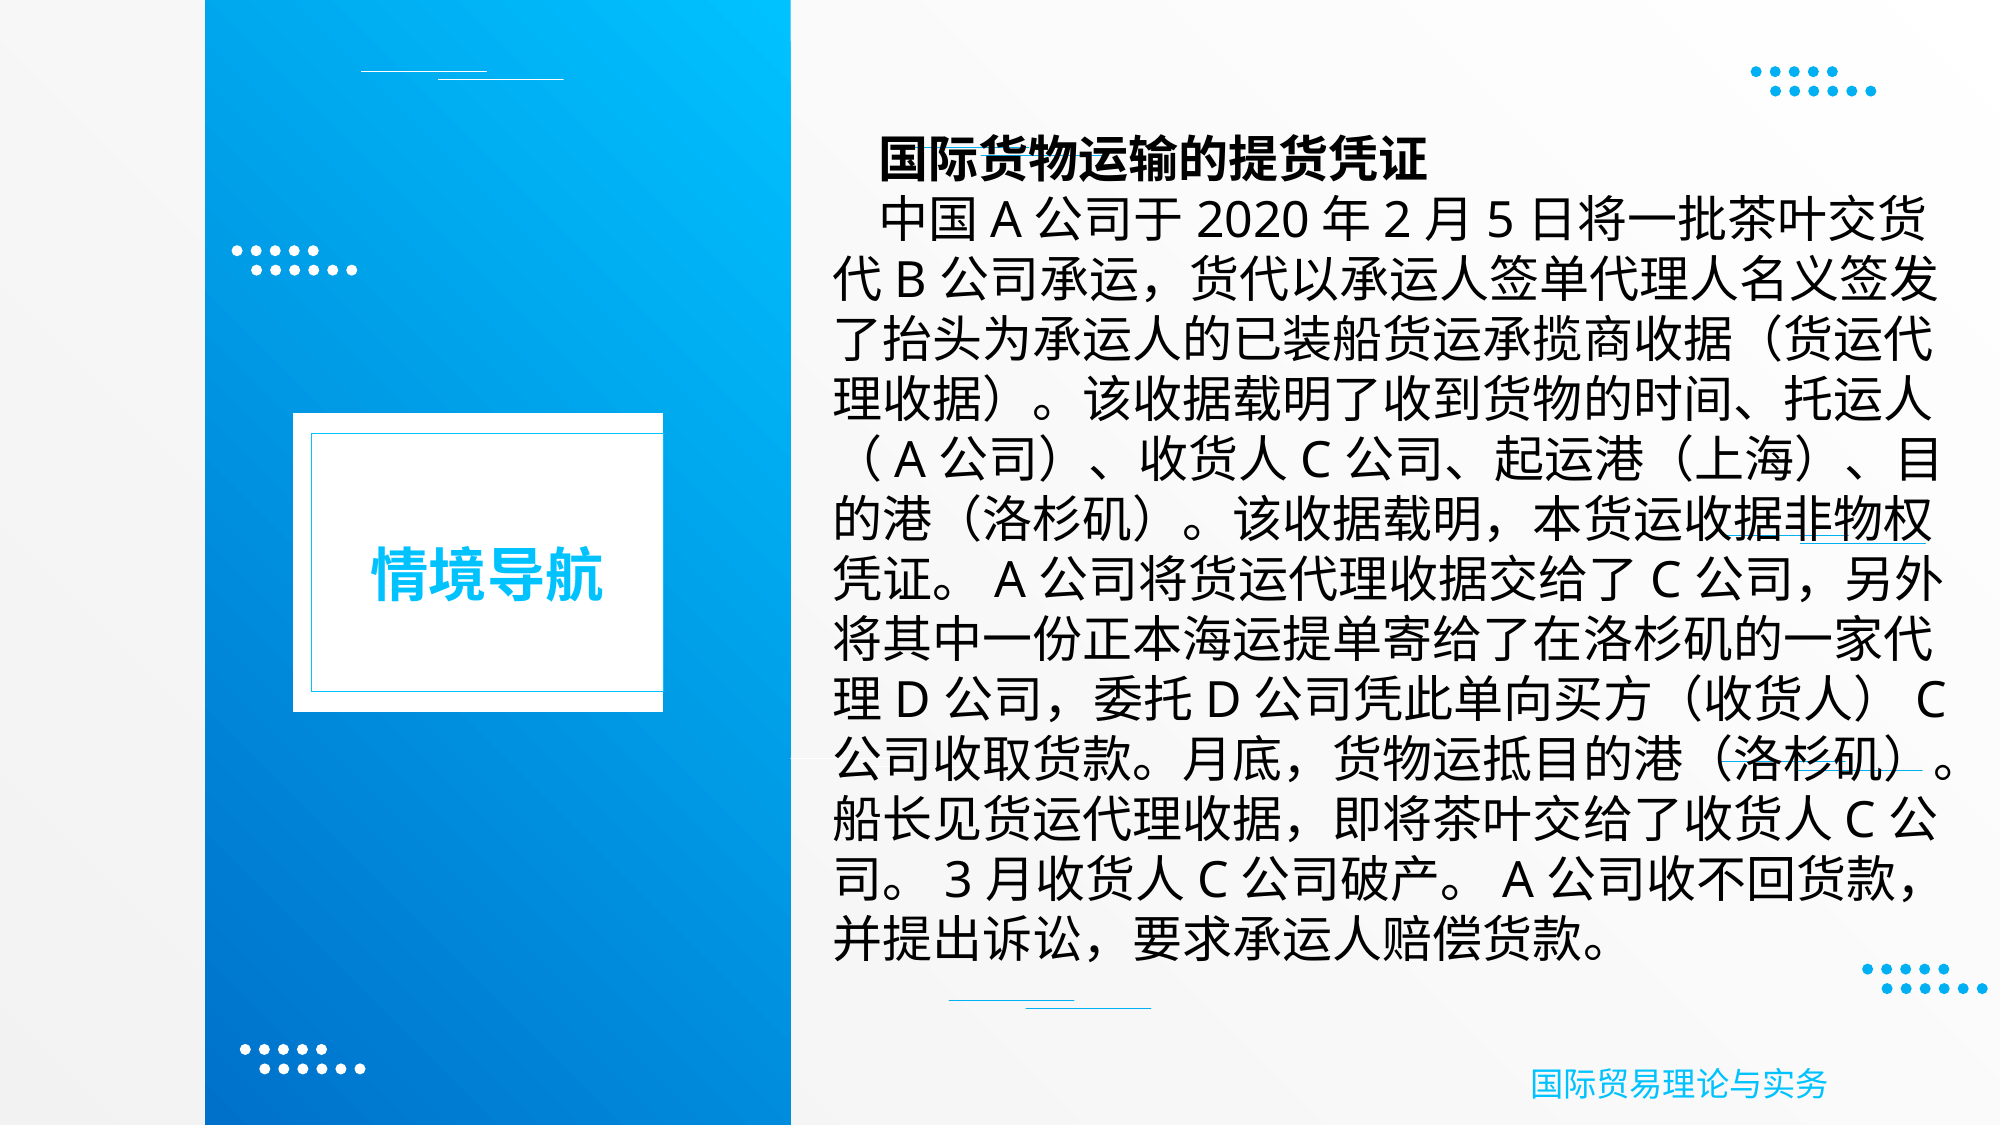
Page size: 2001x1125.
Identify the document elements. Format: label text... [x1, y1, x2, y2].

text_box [1862, 963, 1988, 995]
text_box 情境导航 [311, 433, 664, 692]
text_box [1720, 761, 1923, 775]
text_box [948, 1000, 1152, 1013]
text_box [239, 1043, 366, 1075]
text_box [293, 412, 663, 713]
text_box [790, 757, 993, 771]
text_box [231, 245, 358, 276]
text_box 国际货物运输的提货凭证 中国A公司于2020年2月5日将一批茶叶交货代B公司承运，货代以承运人签单代理人名义签发了抬头为承运人的已装船货运承揽商收据（货运代理收据）。该收据载明了收到货物的时间、托运人（A公司）、收货人C公司、起运港（上海）、目的港（洛杉矶）。该收据载明，本货运收据非物权凭证。A公司将货运代理收据交给了C公司，另外将其中一份正本海运提单寄给了在洛杉矶的一家代理D公司，委托D公司凭此单向买方（收货人）C公司收取货款。月底，货物运抵目的港（洛杉矶）。船长见货运代理收据，即将茶叶交给了收货人C公司。3月收货人C公司破产。A公司收不回货款，并提出诉讼，要求承运人赔偿货款。 [817, 120, 1977, 1035]
text_box [205, 0, 791, 1125]
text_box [1750, 66, 1877, 97]
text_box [361, 71, 564, 84]
text_box 国际贸易理论与实务 [1515, 1043, 1931, 1111]
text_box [903, 147, 1106, 161]
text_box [1723, 535, 1926, 548]
